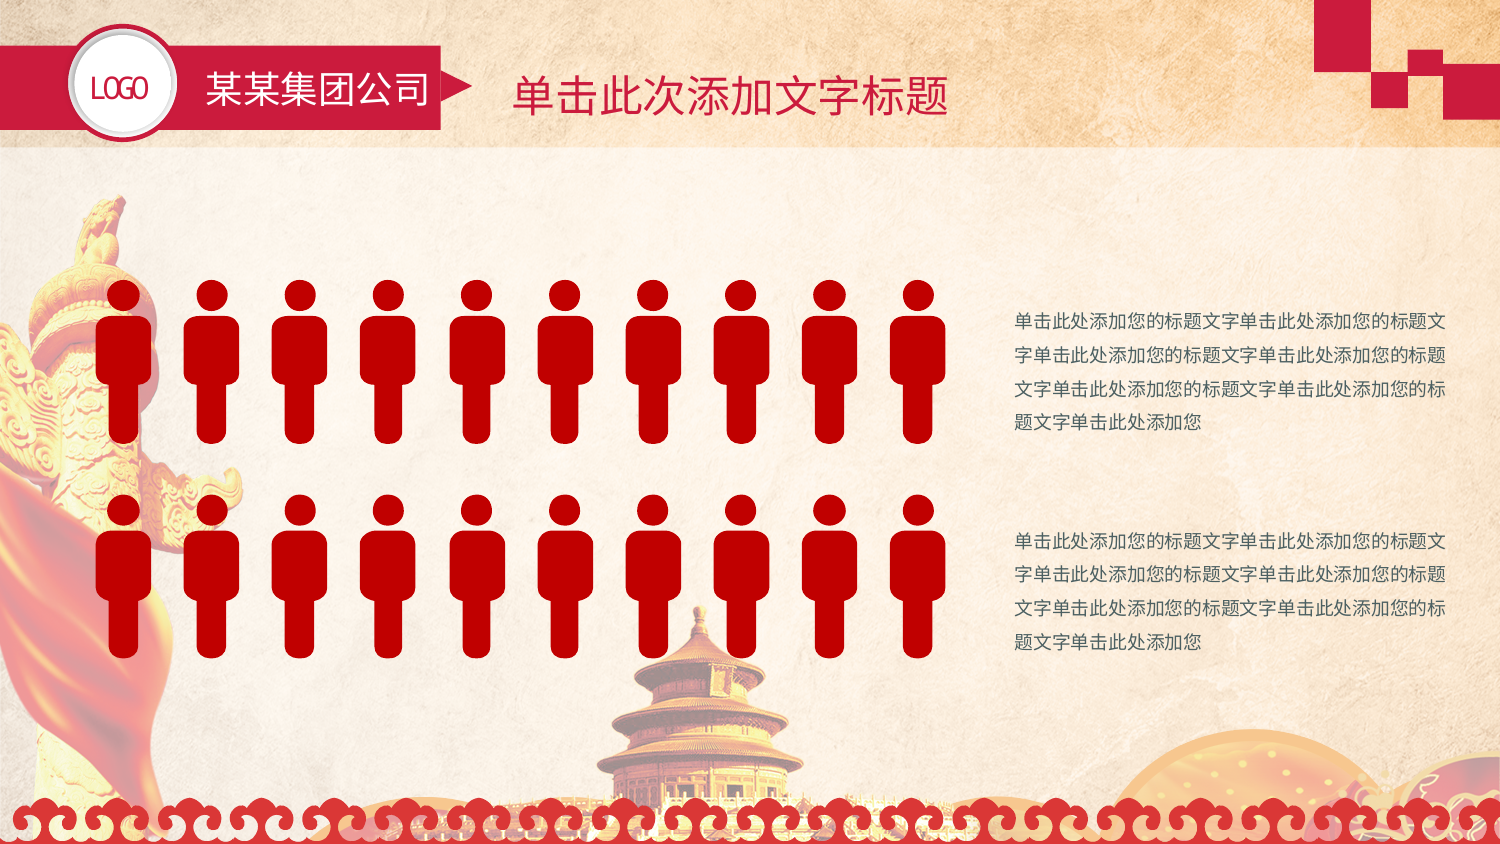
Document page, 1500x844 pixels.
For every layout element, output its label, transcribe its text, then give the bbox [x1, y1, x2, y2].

text_box 单击此处添加您的标题文字单击此处添加您的标题文字单击此处添加您的标题文字单击此处添加您的标题文字单击此处添加您的标题文字单击此处添加您的标题文字单击此处添加您 [999, 510, 1466, 661]
picture [0, 0, 1500, 147]
text_box 单击此处添加您的标题文字单击此处添加您的标题文字单击此处添加您的标题文字单击此处添加您的标题文字单击此处添加您的标题文字单击此处添加您的标题文字单击此处添加您 [999, 291, 1466, 441]
picture [1371, 0, 1500, 72]
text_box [95, 279, 946, 659]
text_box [0, 796, 1500, 844]
